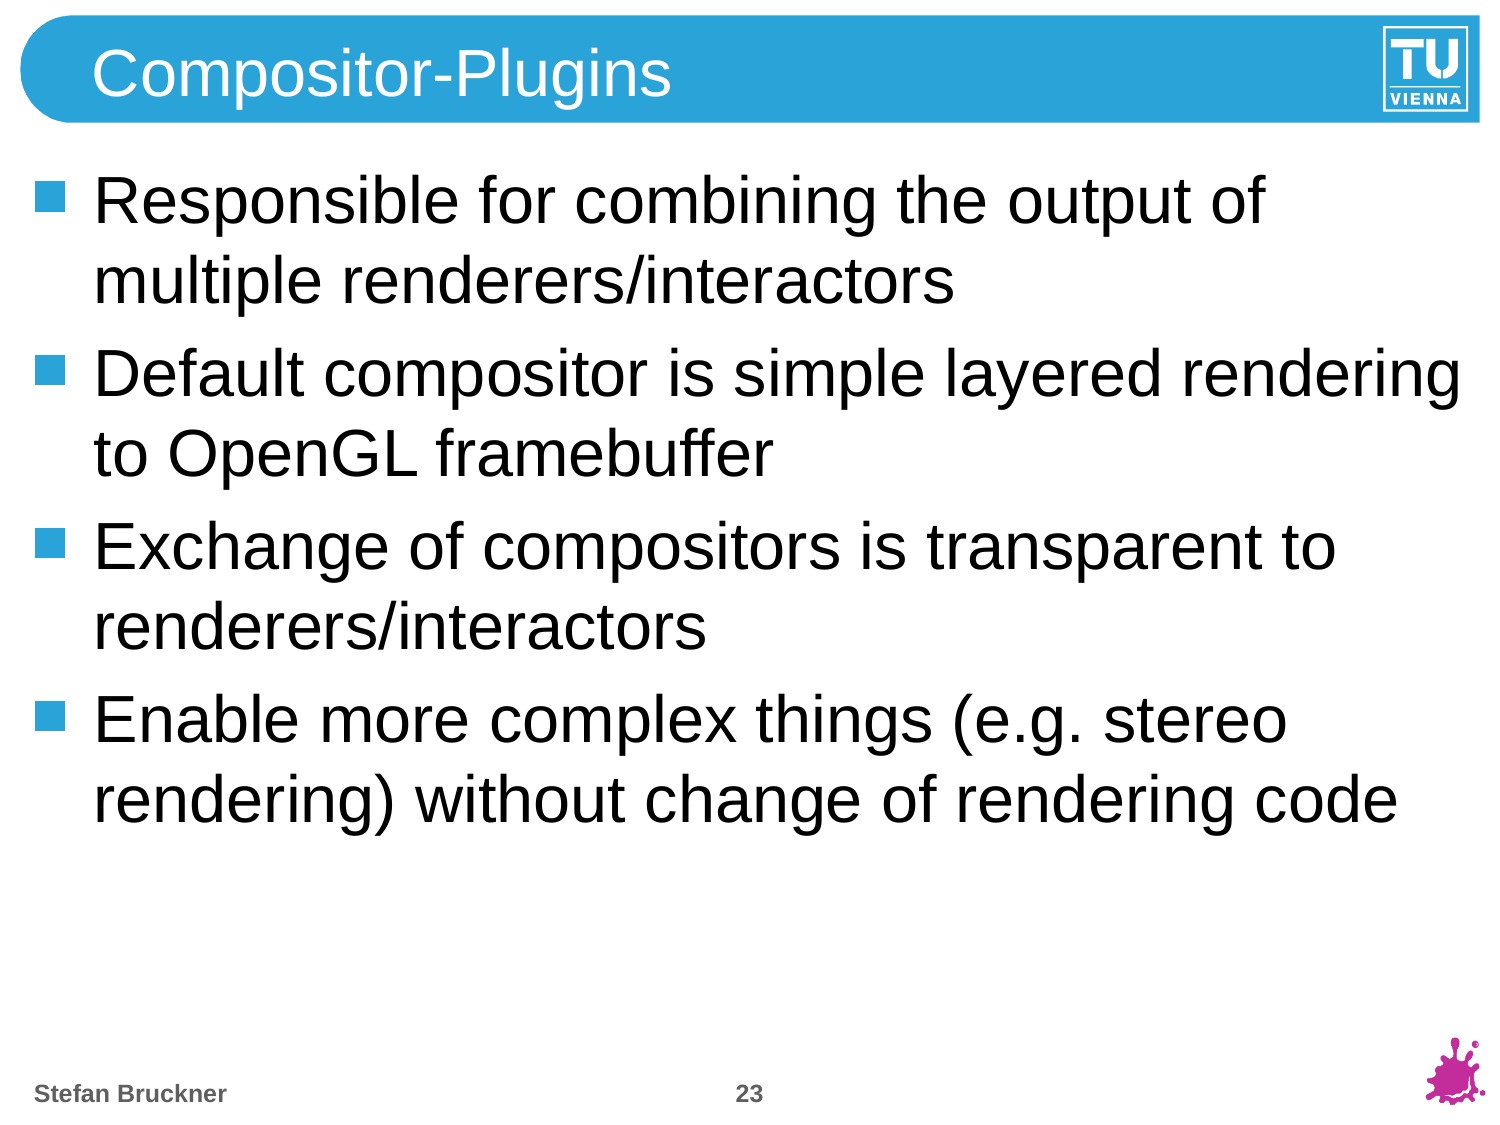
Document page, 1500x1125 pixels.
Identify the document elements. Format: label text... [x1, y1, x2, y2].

footer Stefan Bruckner [18, 1067, 637, 1118]
list Responsible for combining the output of multiple renderers/interactors Default compositor is simple layered rendering to OpenGL framebuffer Exchange of compositors is transparent to renderers/interactors Enable more complex things (e.g. stereo rendering) without change of rendering code [19, 148, 1481, 1048]
slide_number 22 [660, 1067, 839, 1118]
title Compositor-Plugins [76, 6, 1351, 132]
